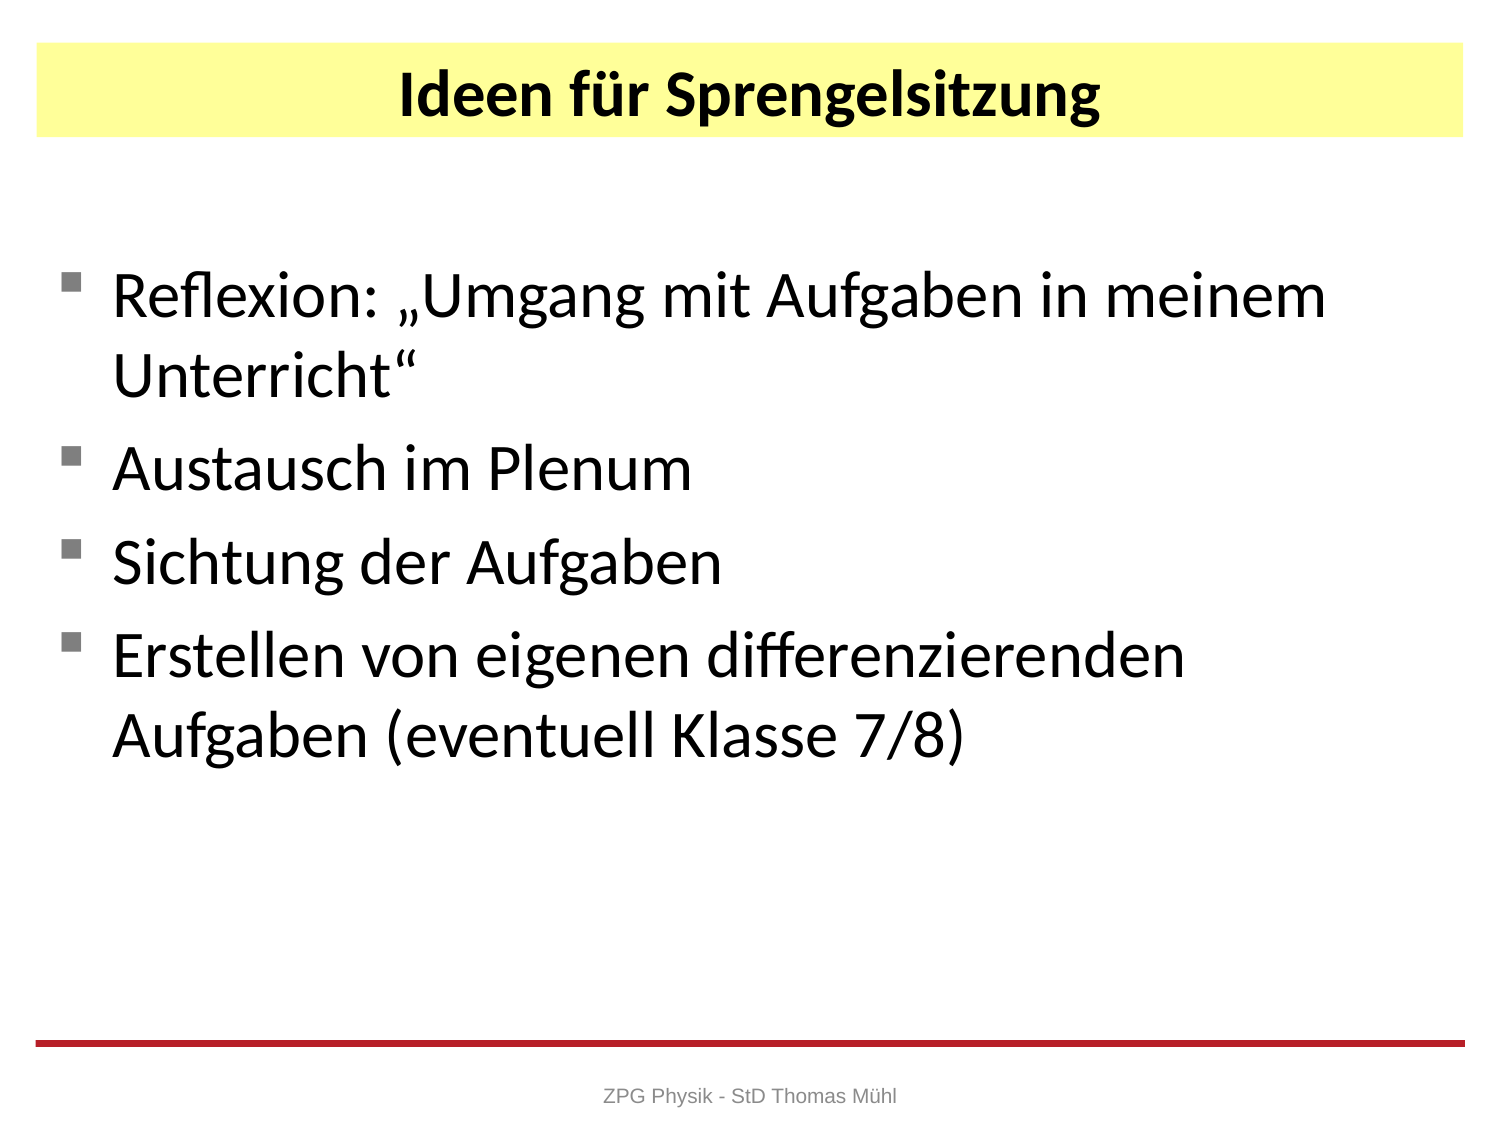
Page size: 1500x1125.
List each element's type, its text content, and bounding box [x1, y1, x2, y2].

list Reflexion: „Umgang mit Aufgaben in meinem Unterricht“ Austausch im Plenum Sichtung der Aufgaben Erstellen von eigenen differenzierenden Aufgaben (eventuell Klasse 7/8) [41, 243, 1459, 1024]
text_box ZPG Physik - StD Thomas Mühl [383, 1065, 1117, 1125]
title Ideen für Sprengelsitzung [41, 42, 1459, 149]
